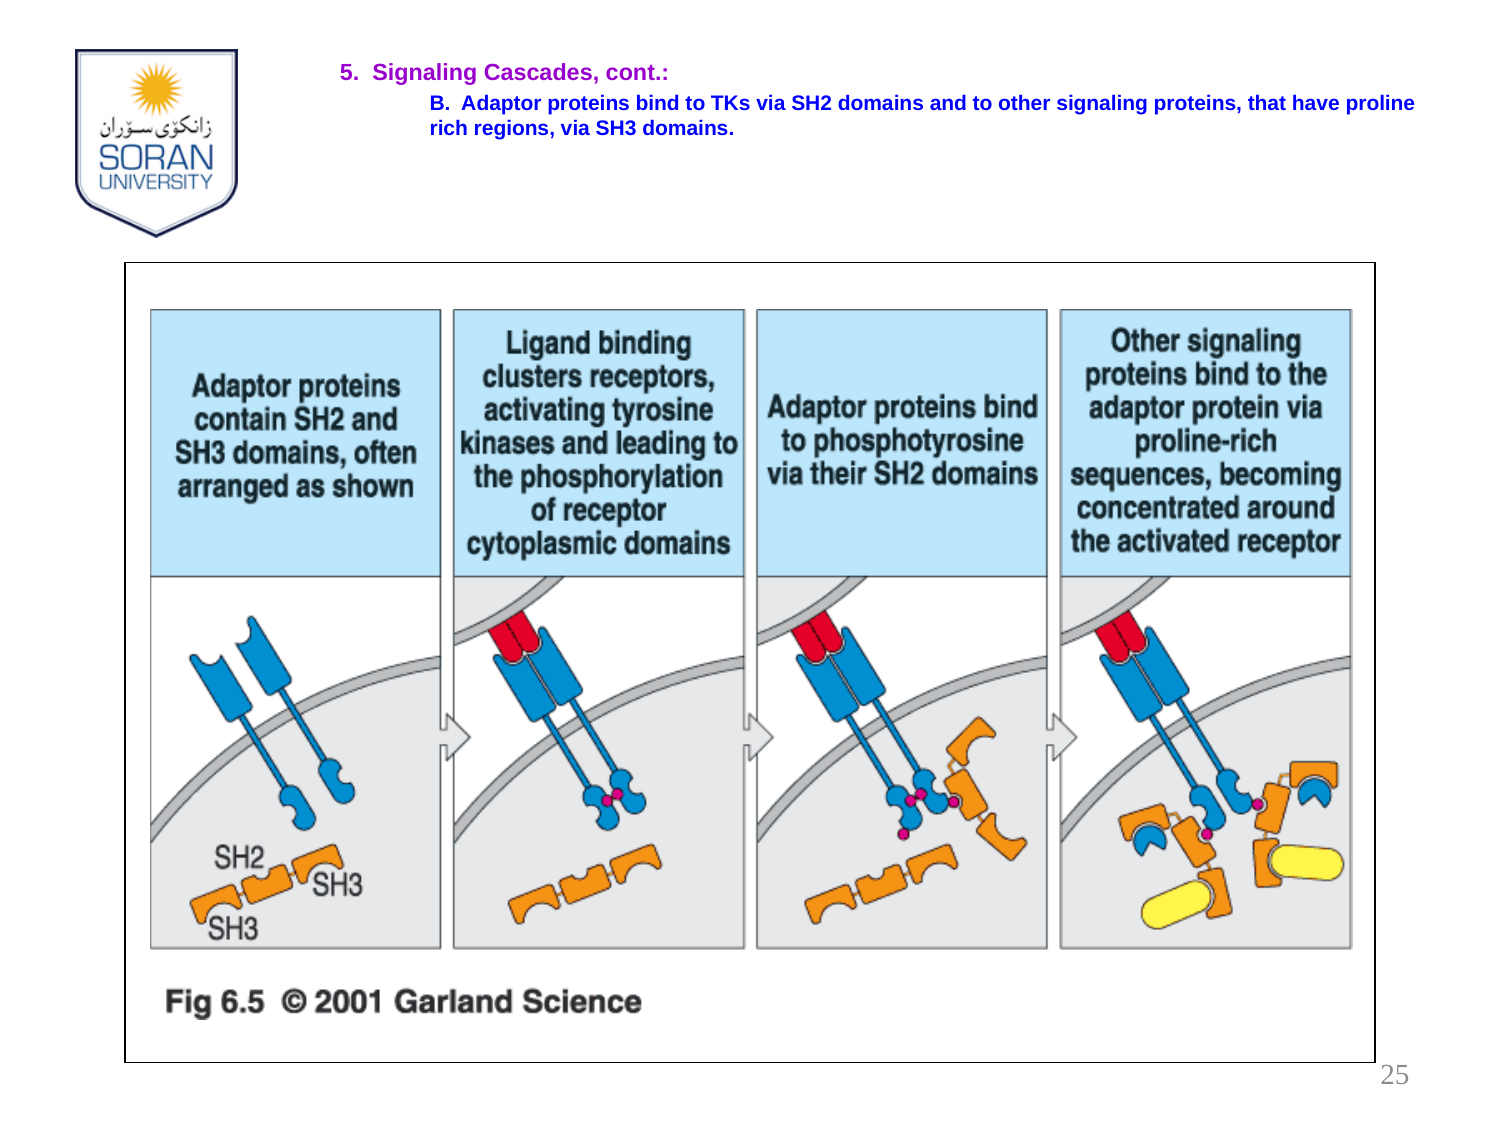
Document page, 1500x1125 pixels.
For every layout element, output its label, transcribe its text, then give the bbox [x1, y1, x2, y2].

title [0, 12, 1275, 75]
picture [75, 75, 238, 238]
slide_number 25 [1074, 1042, 1425, 1103]
picture [149, 309, 1354, 1020]
text_box [125, 262, 1375, 1063]
subtitle 5. Signaling Cascades, cont.: B. Adaptor proteins bind to TKs via SH2 domains and to other signaling proteins, that have proline rich regions, via SH3 domains. [324, 50, 1450, 300]
